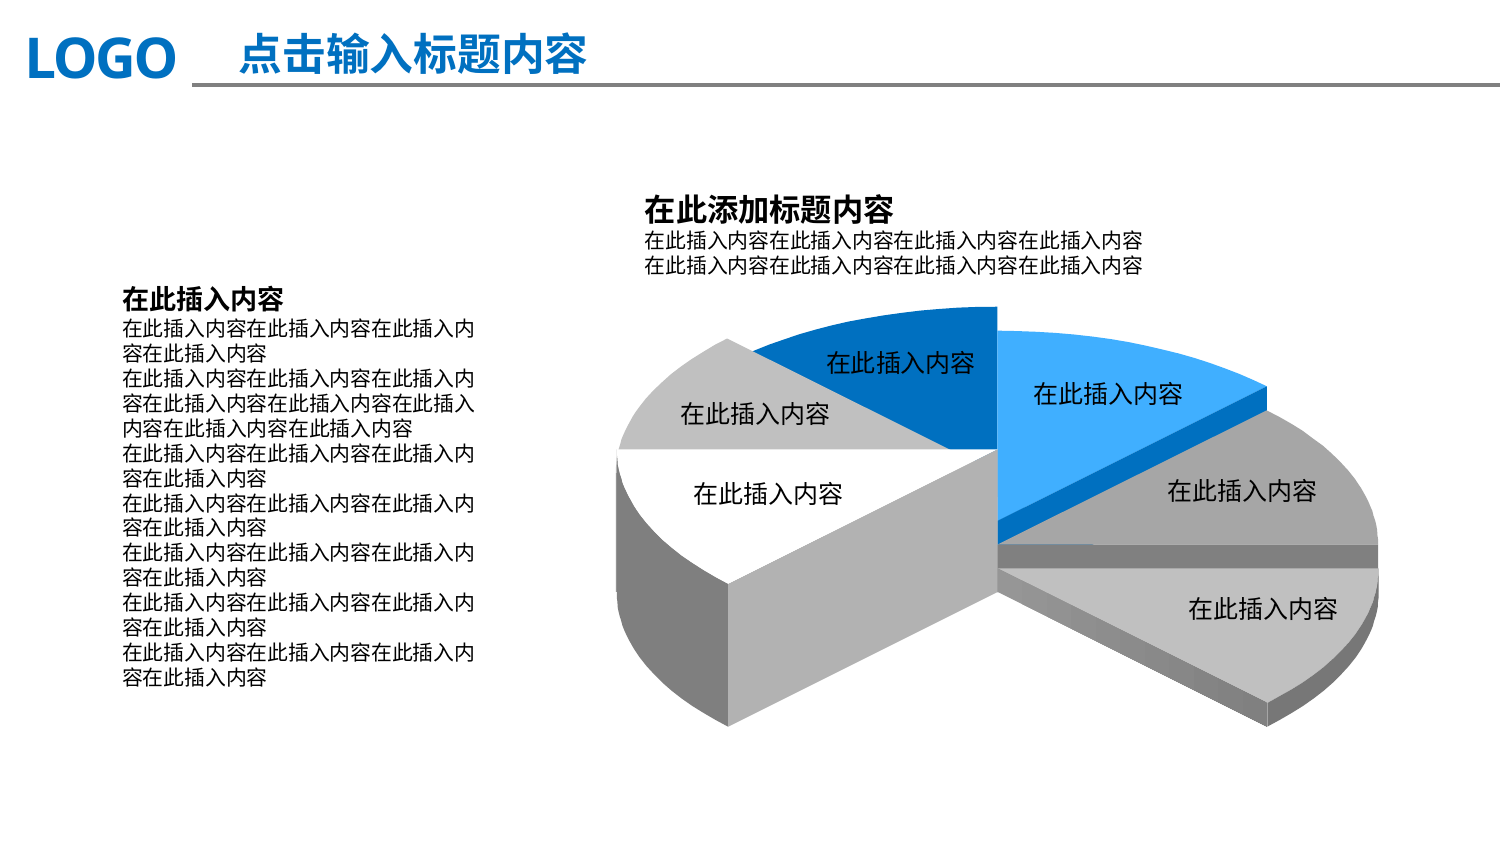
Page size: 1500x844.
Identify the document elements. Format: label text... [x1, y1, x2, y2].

text_box 在此插入内容 在此插入内容在此插入内容在此插入内容在此插入内容 在此插入内容在此插入内容在此插入内容在此插入内容在此插入内容在此插入内容在此插入内容在此插入内容 在此插入内容在此插入内容在此插入内容在此插入内容 在此插入内容在此插入内容在此插入内容在此插入内容 在此插入内容在此插入内容在此插入内容在此插入内容 在此插入内容在此插入内容在此插入内容在此插入内容 在此插入内容在此插入内容在此插入内容在此插入内容 [111, 244, 492, 721]
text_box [616, 449, 998, 727]
text_box 点击输入标题内容 [211, 20, 616, 85]
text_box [996, 330, 1268, 408]
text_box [615, 338, 998, 448]
text_box 在此添加标题内容 在此插入内容在此插入内容在此插入内容在此插入内容 在此插入内容在此插入内容在此插入内容在此插入内容 [633, 147, 1186, 284]
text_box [997, 568, 1379, 727]
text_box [996, 410, 1379, 567]
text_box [727, 306, 998, 336]
